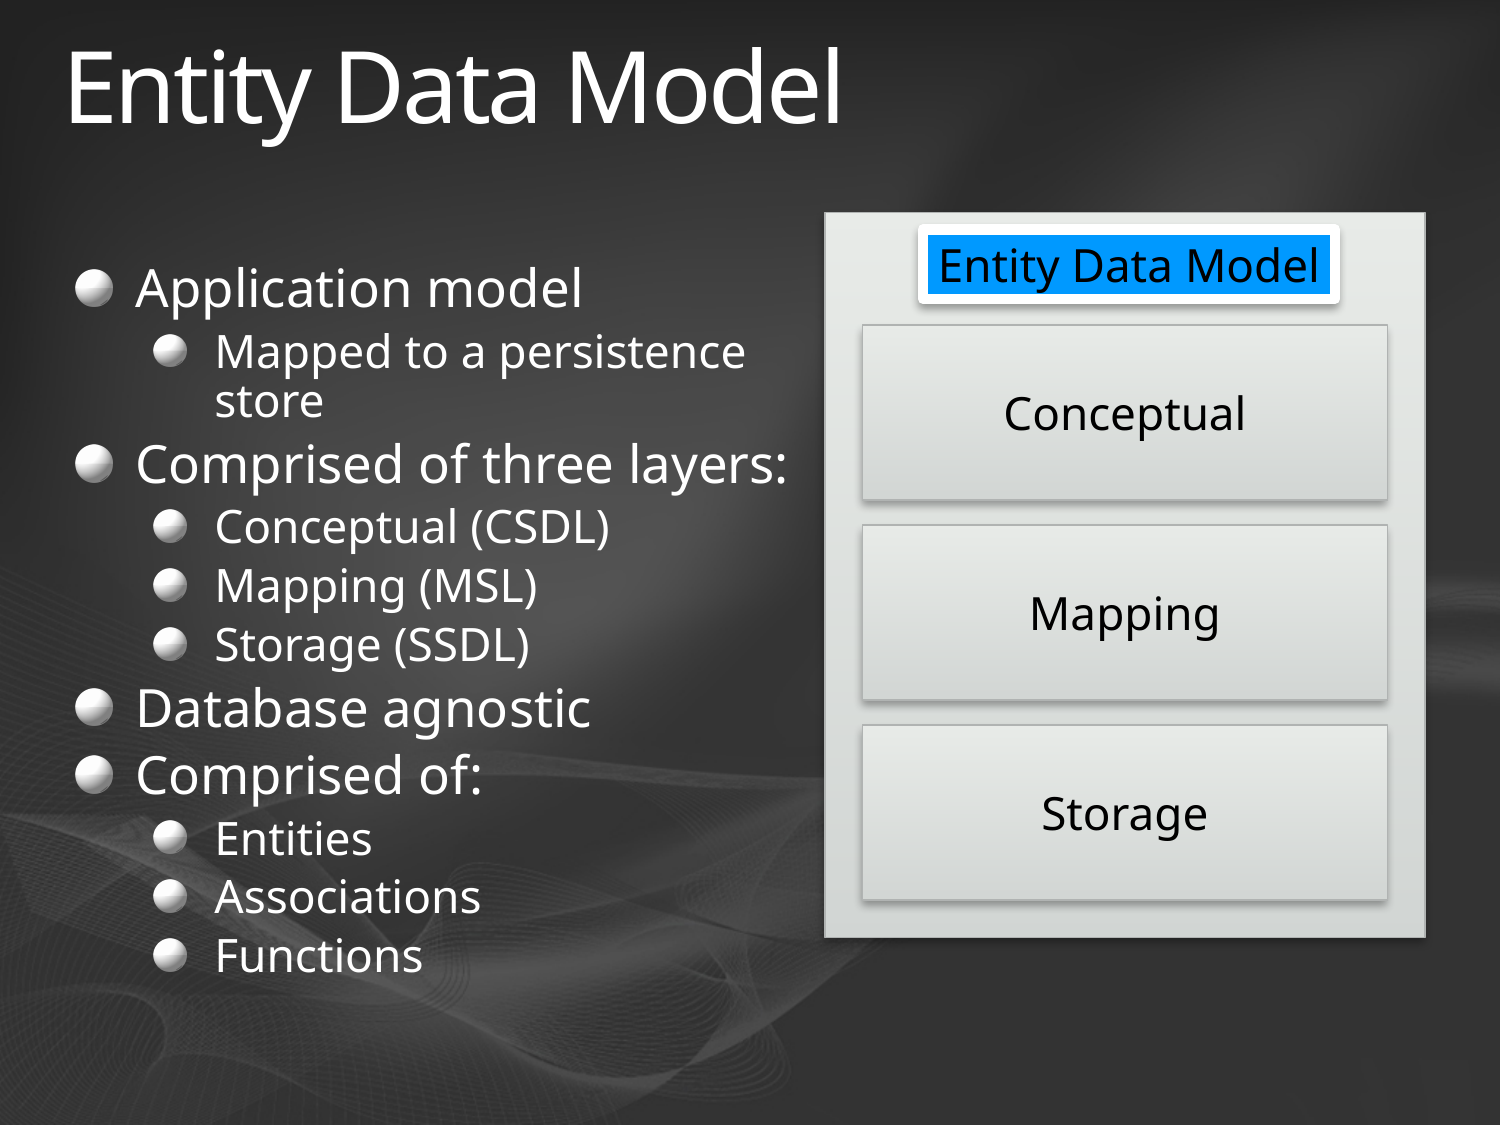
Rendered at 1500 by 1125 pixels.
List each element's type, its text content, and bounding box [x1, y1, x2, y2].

text_box Conceptual [862, 324, 1388, 501]
text_box Storage [862, 724, 1388, 901]
text_box [824, 212, 1426, 938]
list Application model Mapped to a persistence store Comprised of three layers: Conceptual (CSDL) Mapping (MSL) Storage (SSDL) Database agnostic Comprised of: Entities Associations Functions [75, 262, 797, 1005]
picture [0, 0, 1500, 1125]
title Entity Data Model [62, 37, 1438, 147]
text_box Mapping [862, 524, 1388, 701]
text_box Entity Data Model [918, 224, 1340, 304]
